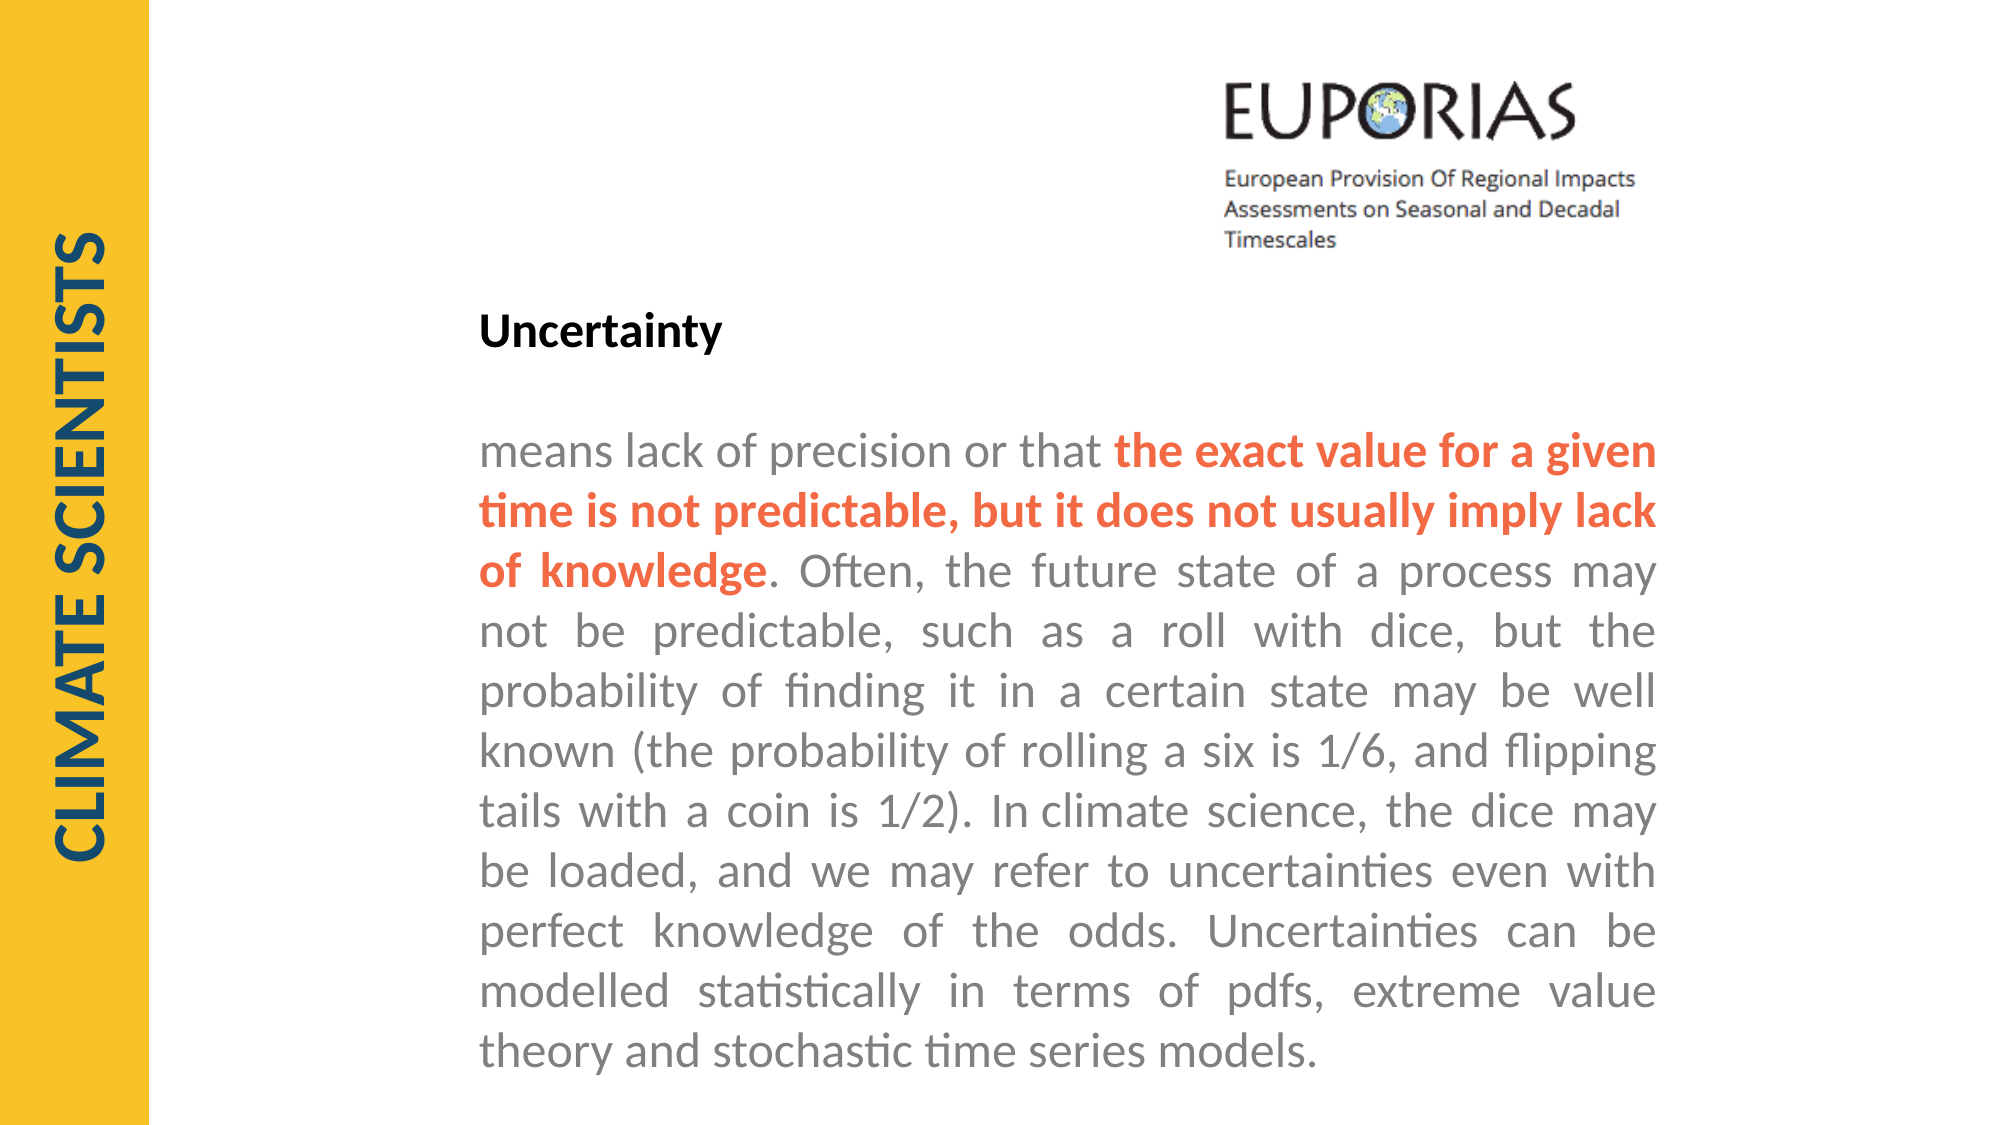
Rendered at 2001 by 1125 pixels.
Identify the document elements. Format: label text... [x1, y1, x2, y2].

text_box CLIMATE SCIENTISTS [21, 154, 127, 879]
text_box Uncertainty means lack of precision or that the exact value for a given time is not predictable, but it does not usually imply lack of knowledge. Often, the future state of a process may not be predictable, such as a roll with dice, but the probability of finding it in a certain state may be well known (the probability of rolling a six is 1/6, and flipping tails with a coin is 1/2). In climate science, the dice may be loaded, and we may refer to uncertainties even with perfect knowledge of the odds. Uncertainties can be modelled statistically in terms of pdfs, extreme value theory and stochastic time series models. [464, 290, 1673, 1085]
picture [1206, 68, 1658, 270]
text_box [0, 0, 149, 1125]
